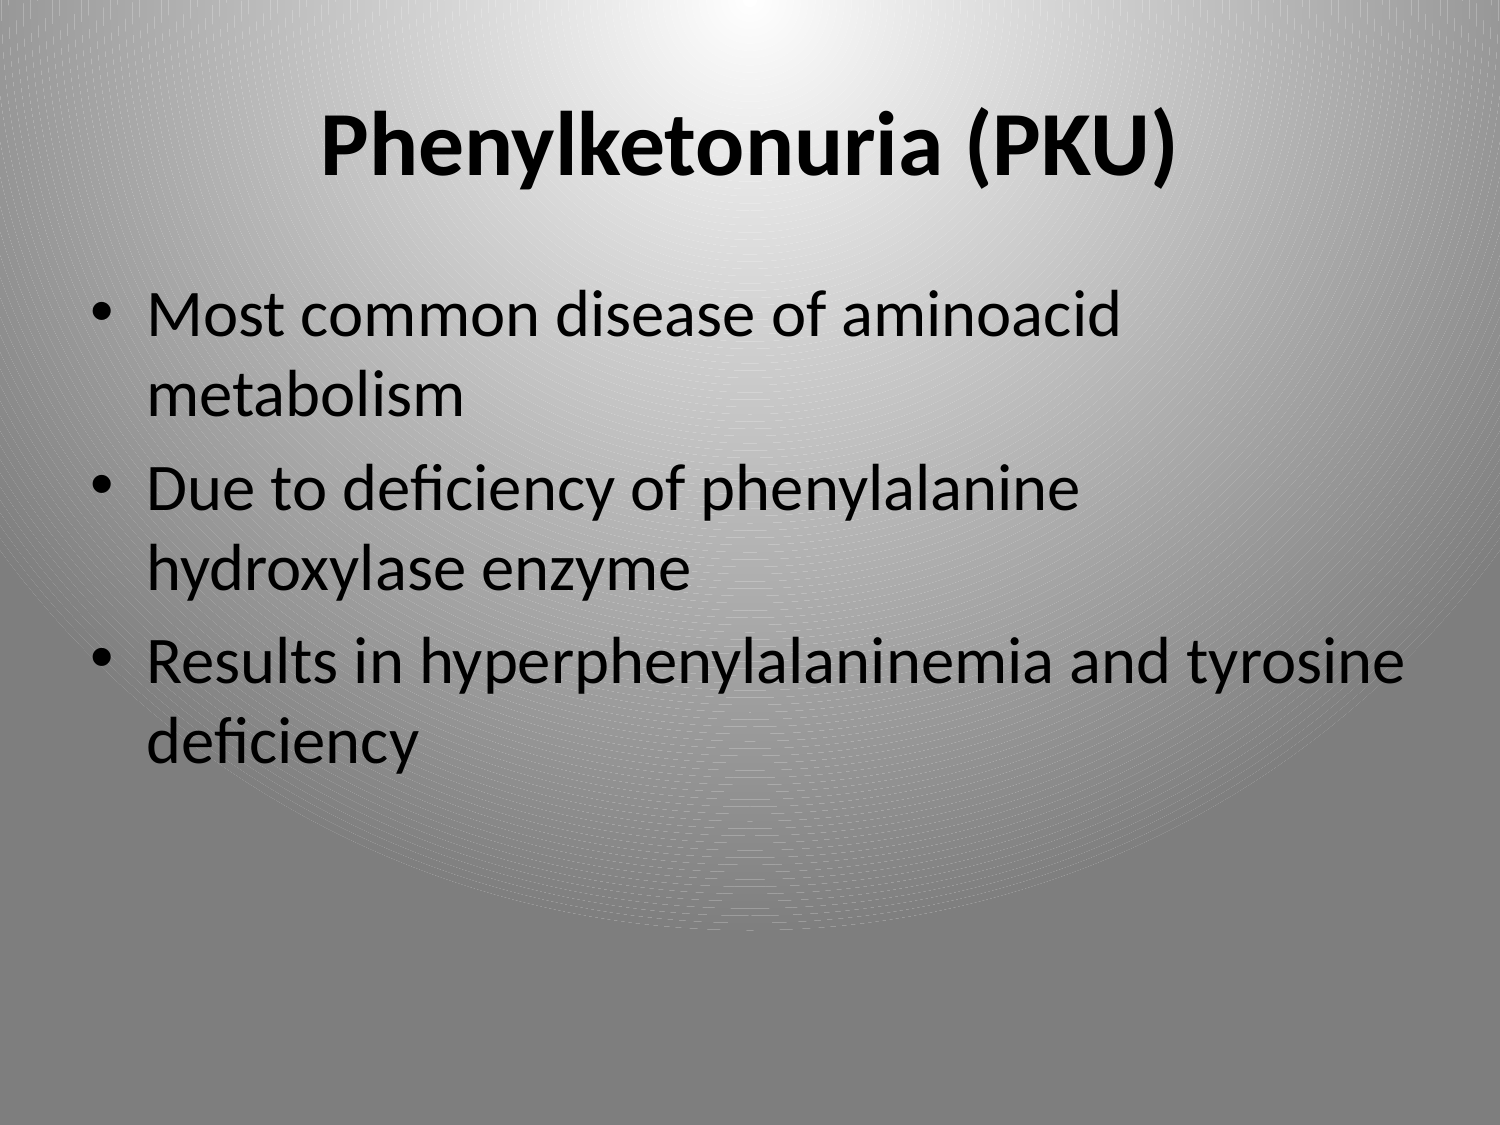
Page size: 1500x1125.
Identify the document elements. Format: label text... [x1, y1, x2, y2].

list Most common disease of aminoacid metabolism Due to deficiency of phenylalanine hydroxylase enzyme Results in hyperphenylalaninemia and tyrosine deficiency [75, 262, 1425, 1005]
title Phenylketonuria (PKU) [75, 45, 1425, 233]
